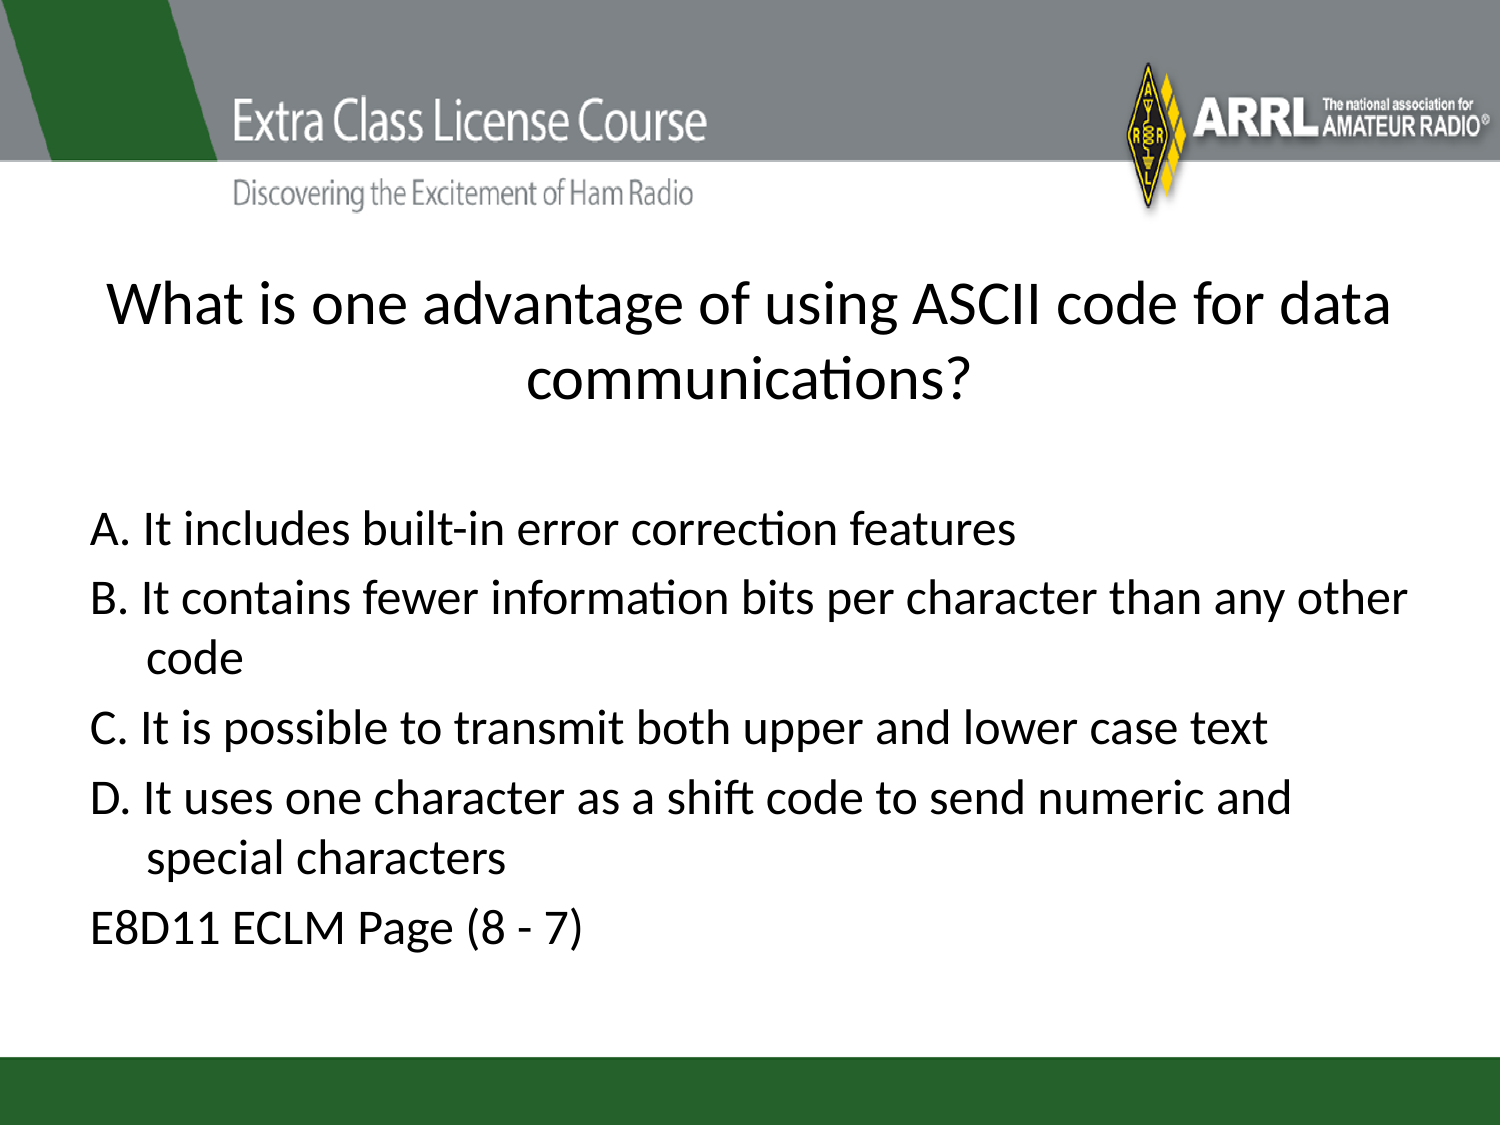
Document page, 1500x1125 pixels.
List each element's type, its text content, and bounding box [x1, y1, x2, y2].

picture [0, 0, 1500, 1125]
title What is one advantage of using ASCII code for data communications? [75, 254, 1425, 435]
list A. It includes built-in error correction features B. It contains fewer information bits per character than any other code C. It is possible to transmit both upper and lower case text D. It uses one character as a shift code to send numeric and special characters E8D11 ECLM Page (8 - 7) [75, 487, 1425, 1005]
